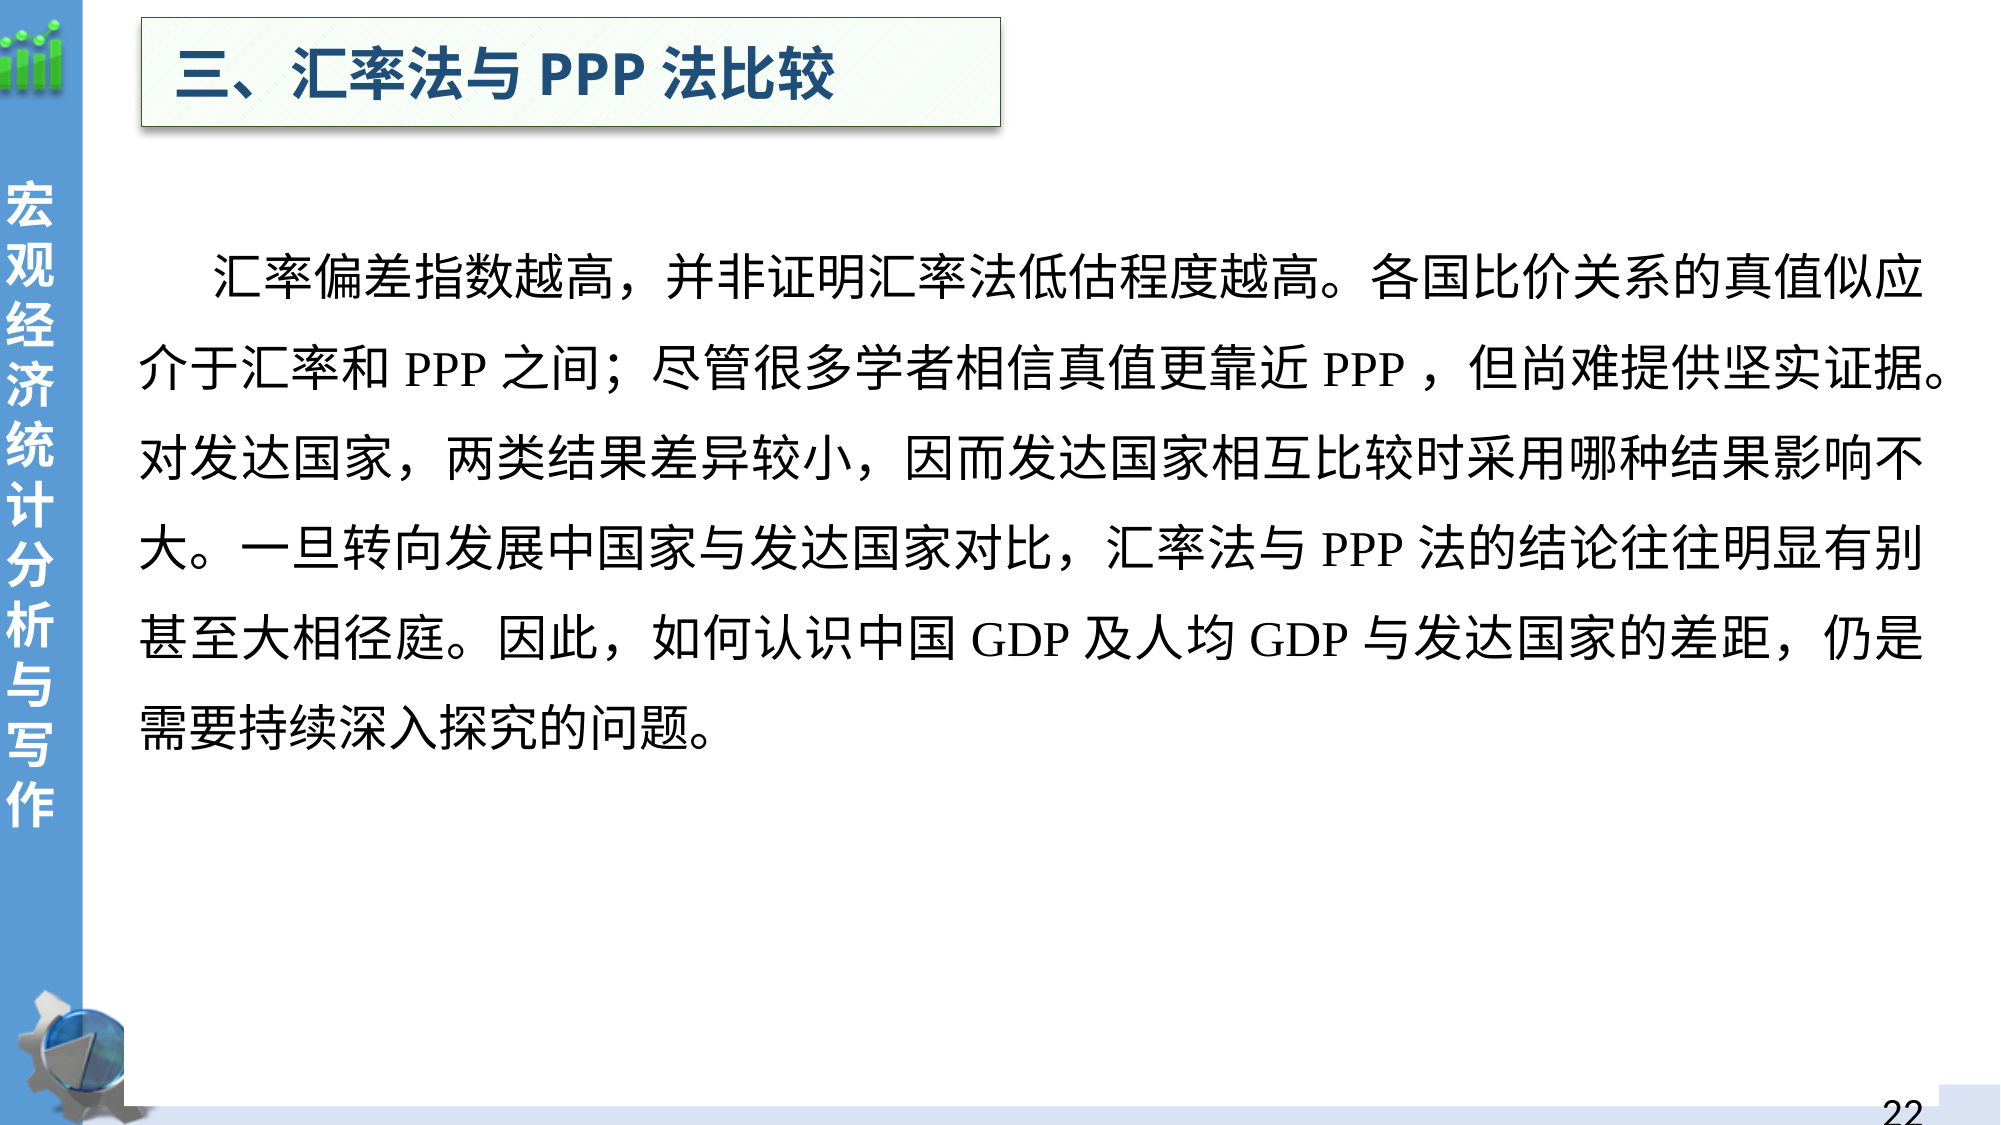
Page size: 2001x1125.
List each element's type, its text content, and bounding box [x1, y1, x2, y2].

text_box 三、汇率法与PPP法比较 [141, 17, 1000, 127]
picture [0, 0, 2001, 1125]
text_box 21 [1786, 1085, 1940, 1125]
text_box 汇率偏差指数越高，并非证明汇率法低估程度越高。各国比价关系的真值似应介于汇率和PPP之间；尽管很多学者相信真值更靠近PPP，但尚难提供坚实证据。对发达国家，两类结果差异较小，因而发达国家相互比较时采用哪种结果影响不大。一旦转向发展中国家与发达国家对比，汇率法与PPP法的结论往往明显有别甚至大相径庭。因此，如何认识中国GDP及人均GDP与发达国家的差距，仍是需要持续深入探究的问题。 [124, 194, 1940, 1107]
